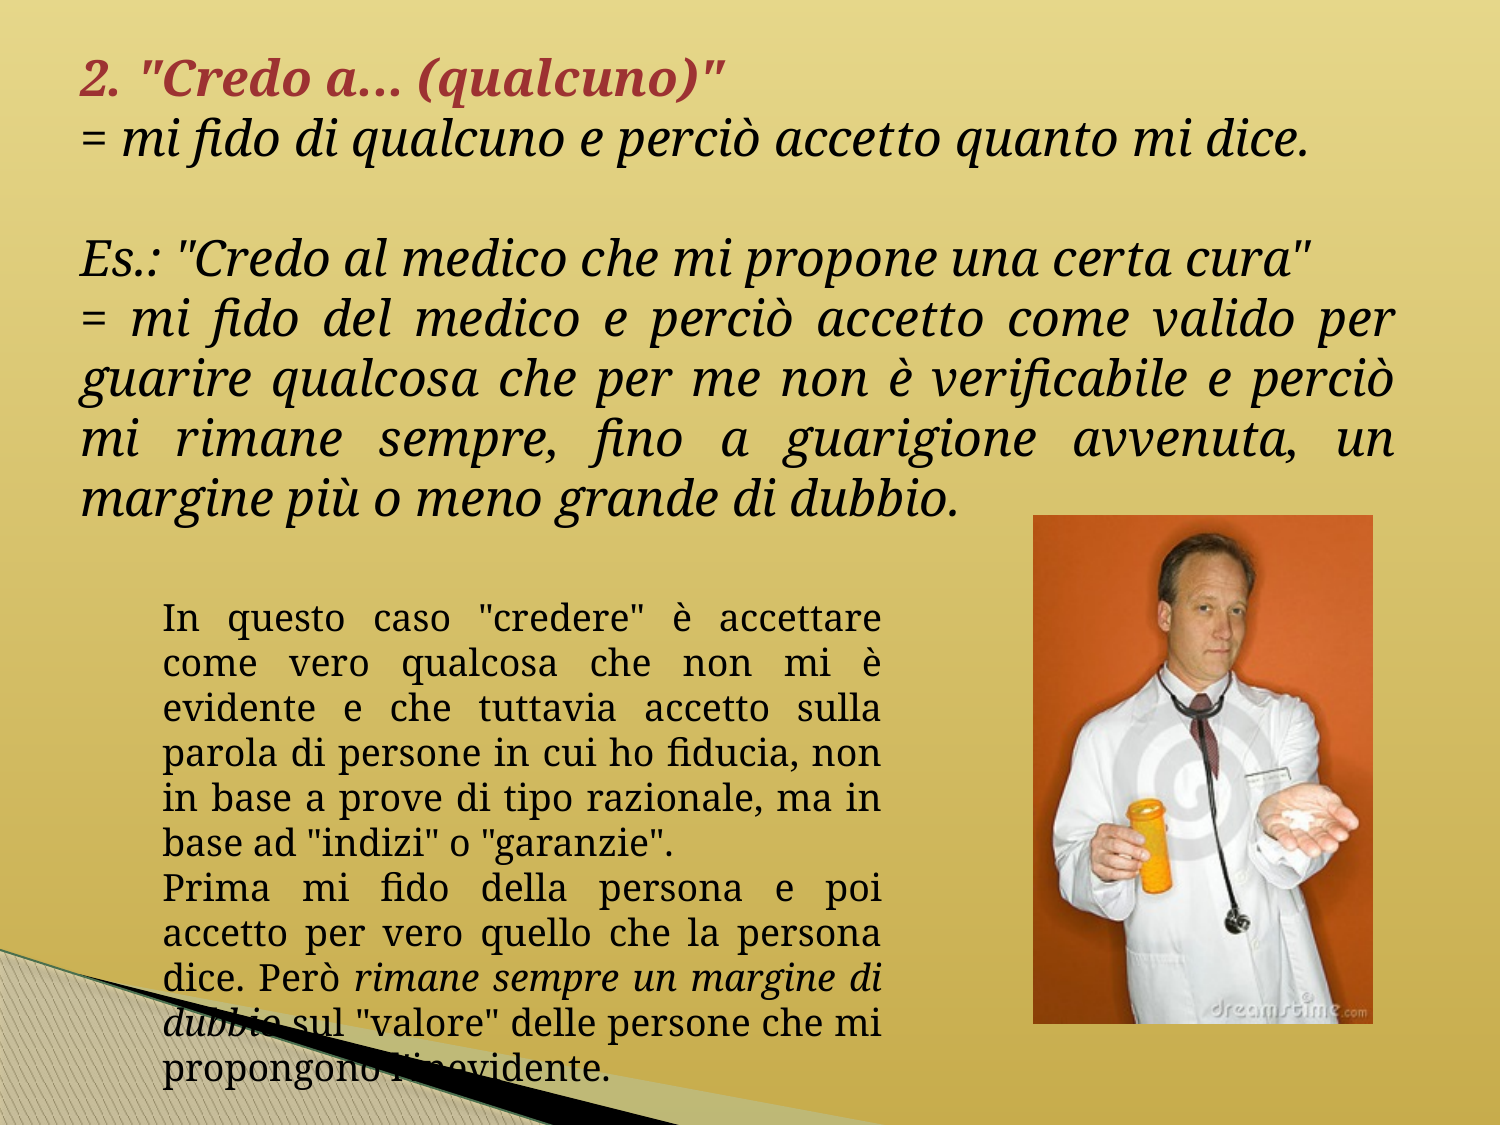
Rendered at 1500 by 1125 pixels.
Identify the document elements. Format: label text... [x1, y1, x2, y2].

text_box 2. "Credo a... (qualcuno)" = mi fido di qualcuno e perciò accetto quanto mi dice. Es.: "Credo al medico che mi propone una certa cura" = mi fido del medico e perciò accetto come valido per guarire qualcosa che per me non è verificabile e perciò mi rimane sempre, fino a guarigione avvenuta, un margine più o meno grande di dubbio. [64, 38, 1412, 594]
text_box In questo caso "credere" è accettare come vero qualcosa che non mi è evidente e che tuttavia accetto sulla parola di persone in cui ho fiducia, non in base a prove di tipo razionale, ma in base ad "indizi" o "garanzie". Prima mi fido della persona e poi accetto per vero quello che la persona dice. Però rimane sempre un margine di dubbio sul "valore" delle persone che mi propongono l'inevidente. [147, 586, 898, 1096]
picture [1033, 514, 1373, 1024]
